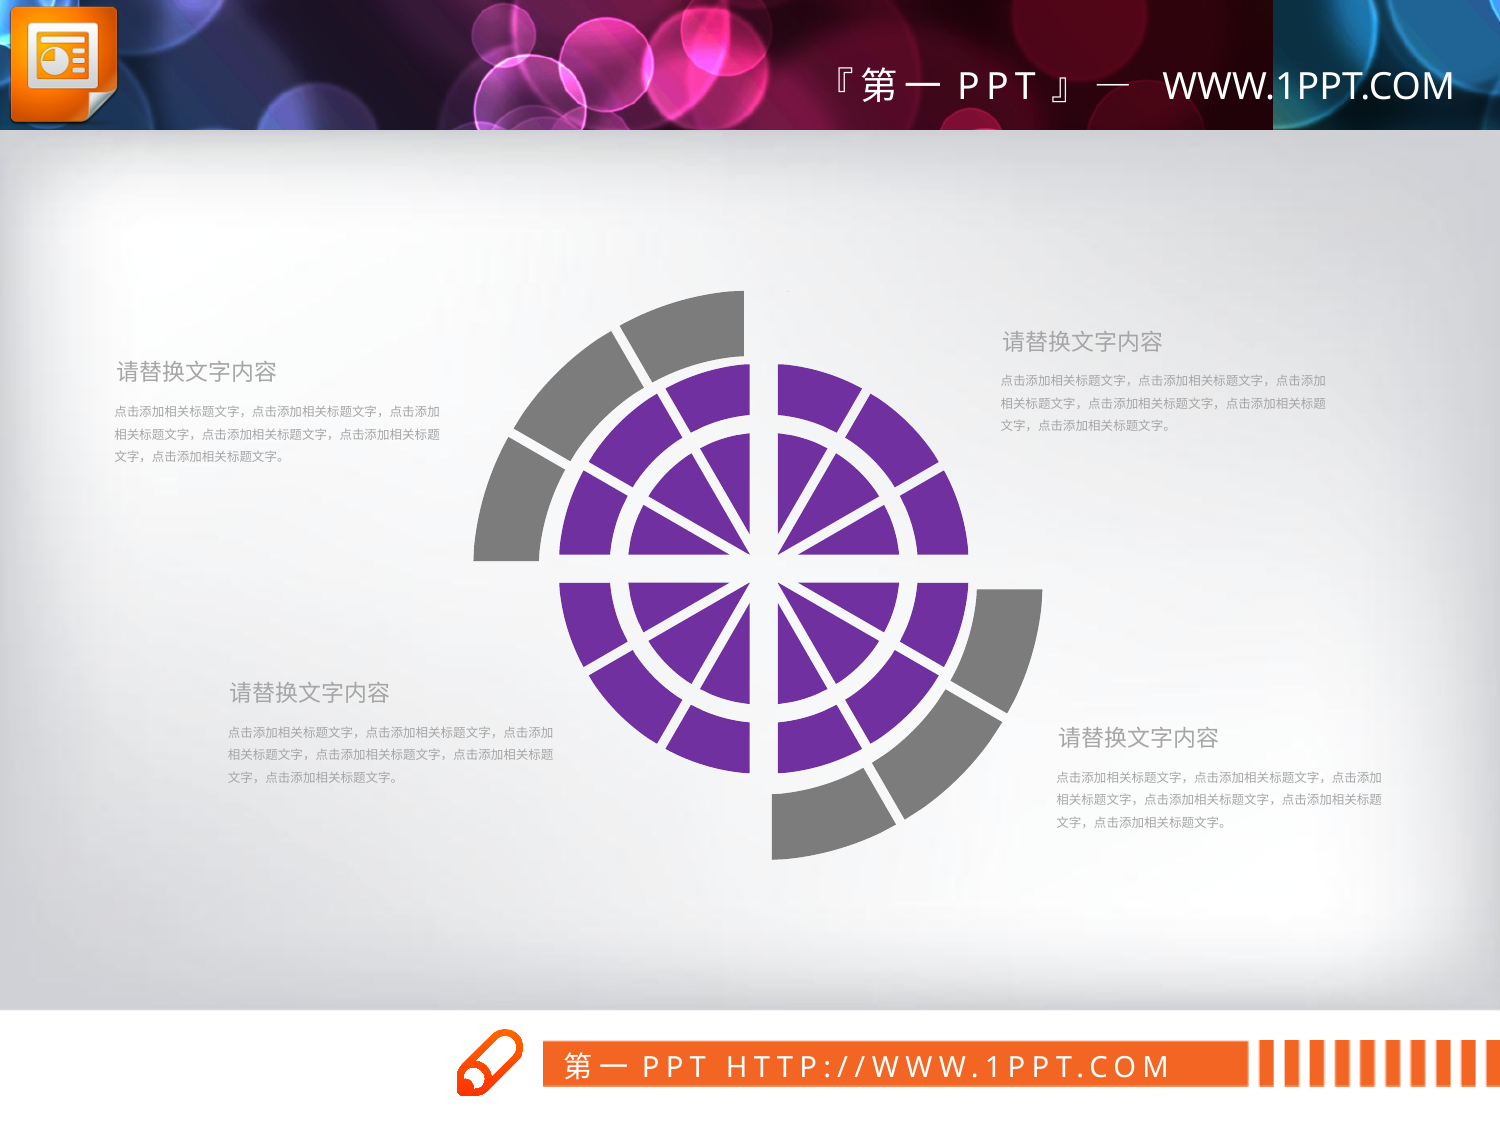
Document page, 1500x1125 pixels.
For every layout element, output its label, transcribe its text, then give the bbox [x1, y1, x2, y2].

text_box [473, 437, 566, 562]
text_box 点击添加相关标题文字，点击添加相关标题文字，点击添加相关标题文字，点击添加相关标题文字，点击添加相关标题文字，点击添加相关标题文字。 [986, 358, 1347, 441]
text_box [513, 331, 644, 462]
text_box [559, 582, 628, 667]
text_box 请替换文字内容 [1042, 710, 1372, 759]
text_box [628, 582, 730, 633]
text_box [798, 504, 900, 555]
text_box [899, 582, 969, 667]
text_box [559, 470, 628, 555]
text_box [588, 393, 683, 488]
text_box [777, 433, 828, 535]
text_box 点击添加相关标题文字，点击添加相关标题文字，点击添加相关标题文字，点击添加相关标题文字，点击添加相关标题文字，点击添加相关标题文字。 [100, 389, 460, 472]
text_box [628, 504, 730, 555]
text_box [777, 453, 880, 555]
text_box [950, 589, 1043, 714]
text_box 请替换文字内容 [986, 313, 1317, 363]
text_box [648, 453, 750, 555]
text_box [665, 364, 750, 433]
text_box [777, 364, 863, 433]
text_box [619, 290, 744, 383]
text_box [899, 470, 969, 555]
text_box [798, 582, 900, 633]
text_box [665, 704, 750, 774]
text_box 请替换文字内容 [100, 344, 430, 394]
text_box [648, 582, 750, 684]
text_box [588, 650, 683, 744]
text_box [700, 433, 750, 535]
text_box 请替换文字内容 [213, 664, 544, 714]
picture [543, 1040, 1500, 1087]
text_box [845, 393, 939, 488]
text_box [777, 704, 863, 774]
text_box [771, 767, 897, 860]
picture [0, 0, 1500, 1012]
text_box 点击添加相关标题文字，点击添加相关标题文字，点击添加相关标题文字，点击添加相关标题文字，点击添加相关标题文字，点击添加相关标题文字。 [213, 710, 574, 792]
text_box [845, 650, 939, 744]
text_box [777, 602, 828, 705]
text_box [777, 582, 880, 684]
text_box [871, 689, 1003, 820]
text_box 点击添加相关标题文字，点击添加相关标题文字，点击添加相关标题文字，点击添加相关标题文字，点击添加相关标题文字，点击添加相关标题文字。 [1042, 755, 1402, 838]
text_box [700, 602, 750, 705]
